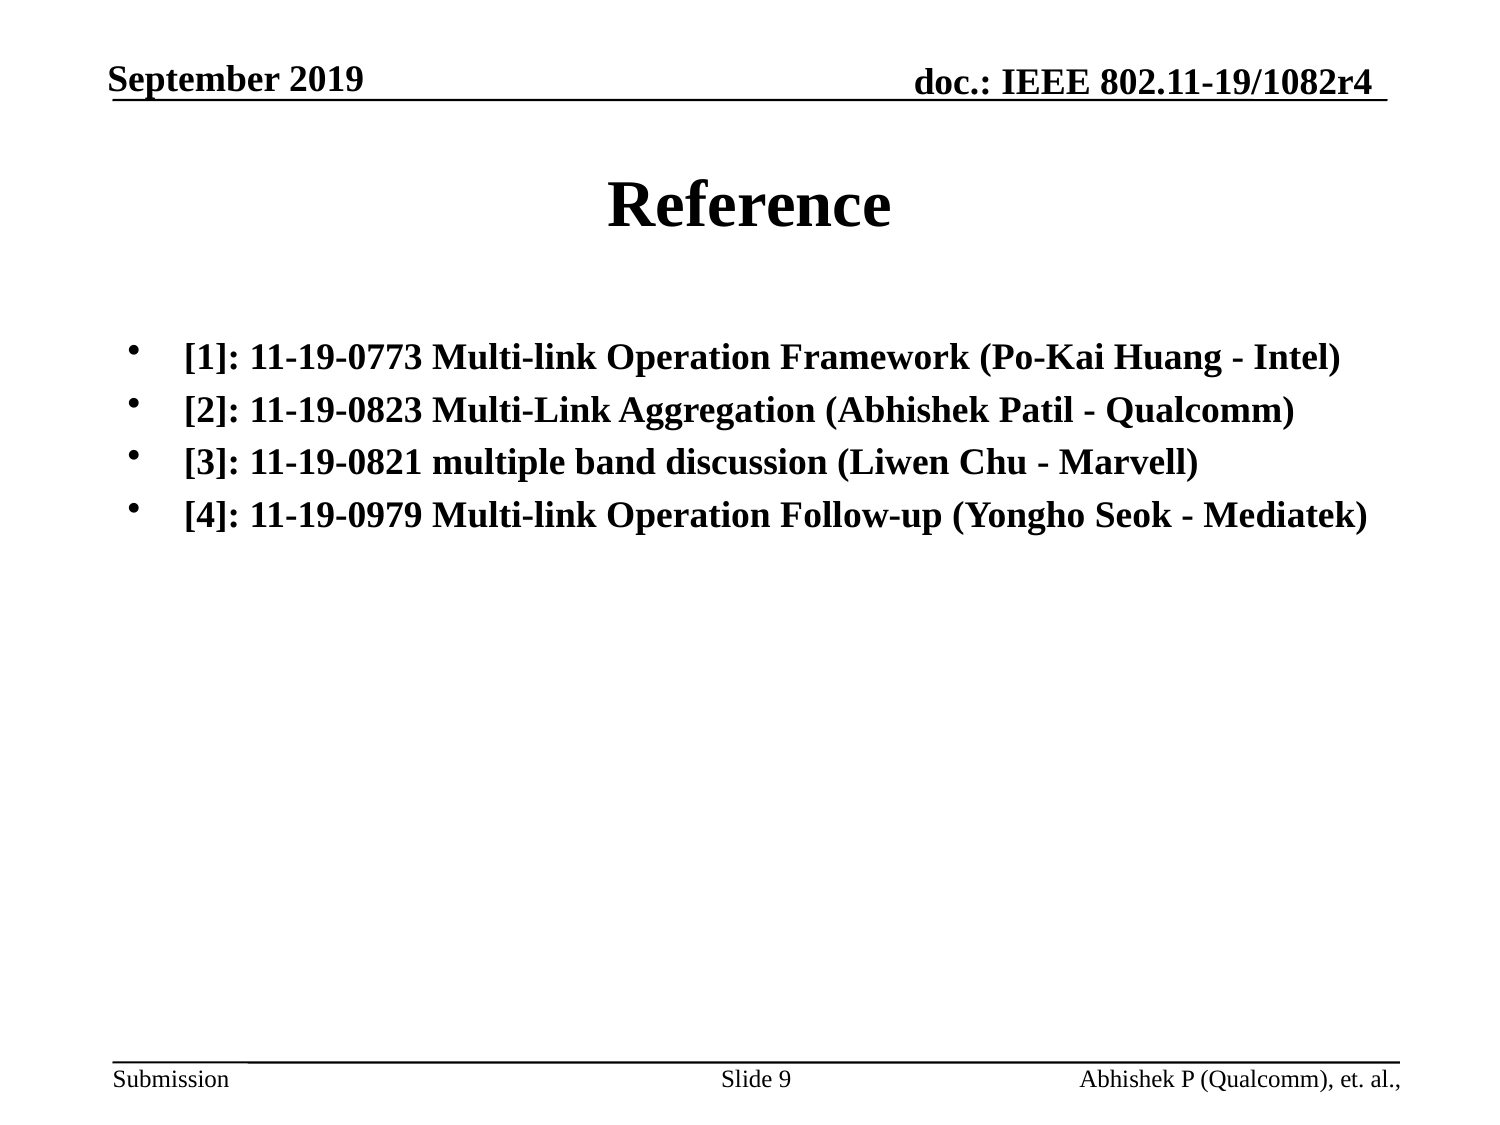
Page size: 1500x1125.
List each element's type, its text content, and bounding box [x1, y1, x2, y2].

title Reference [112, 112, 1388, 288]
slide_number Slide 9 [712, 1061, 801, 1093]
footer Abhishek P (Qualcomm), et. al., [949, 1061, 1402, 1093]
list [1]: 11-19-0773 Multi-link Operation Framework (Po-Kai Huang - Intel) [2]: 11-19-0823 Multi-Link Aggregation (Abhishek Patil - Qualcomm) [3]: 11-19-0821 multiple band discussion (Liwen Chu - Marvell) [4]: 11-19-0979 Multi-link Operation Follow-up (Yongho Seok - Mediatek) [112, 324, 1388, 1001]
